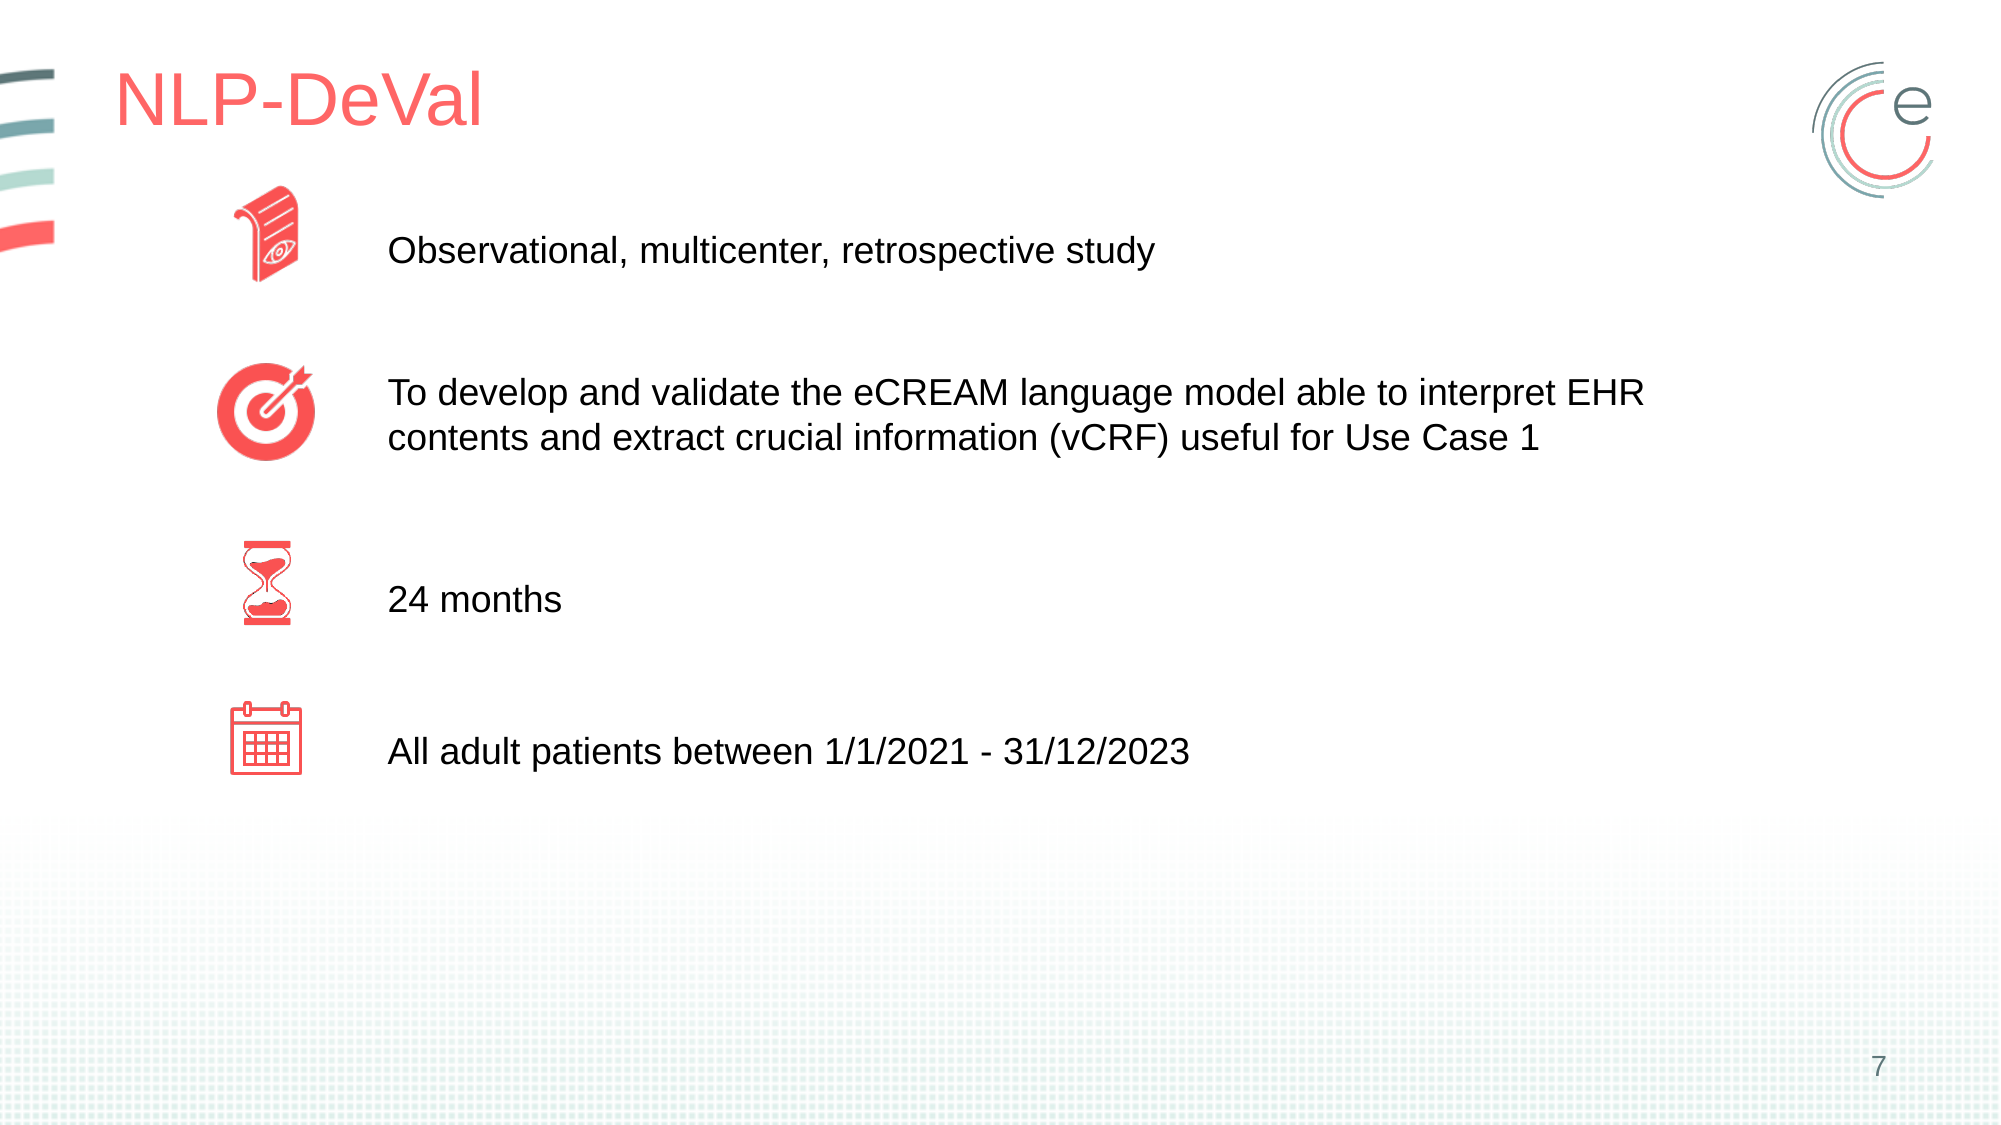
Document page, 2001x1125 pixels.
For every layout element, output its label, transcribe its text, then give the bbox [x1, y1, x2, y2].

picture [0, 0, 2001, 1125]
text_box Observational, multicenter, retrospective study [372, 196, 1661, 279]
text_box 24 months [372, 545, 1661, 628]
text_box To develop and validate the eCREAM language model able to interpret EHR contents and extract crucial information (vCRF) useful for Use Case 1 [372, 360, 1707, 466]
text_box All adult patients between 1/1/2021 - 31/12/2023 [372, 696, 1661, 780]
text_box NLP-DeVal [99, 52, 1900, 197]
